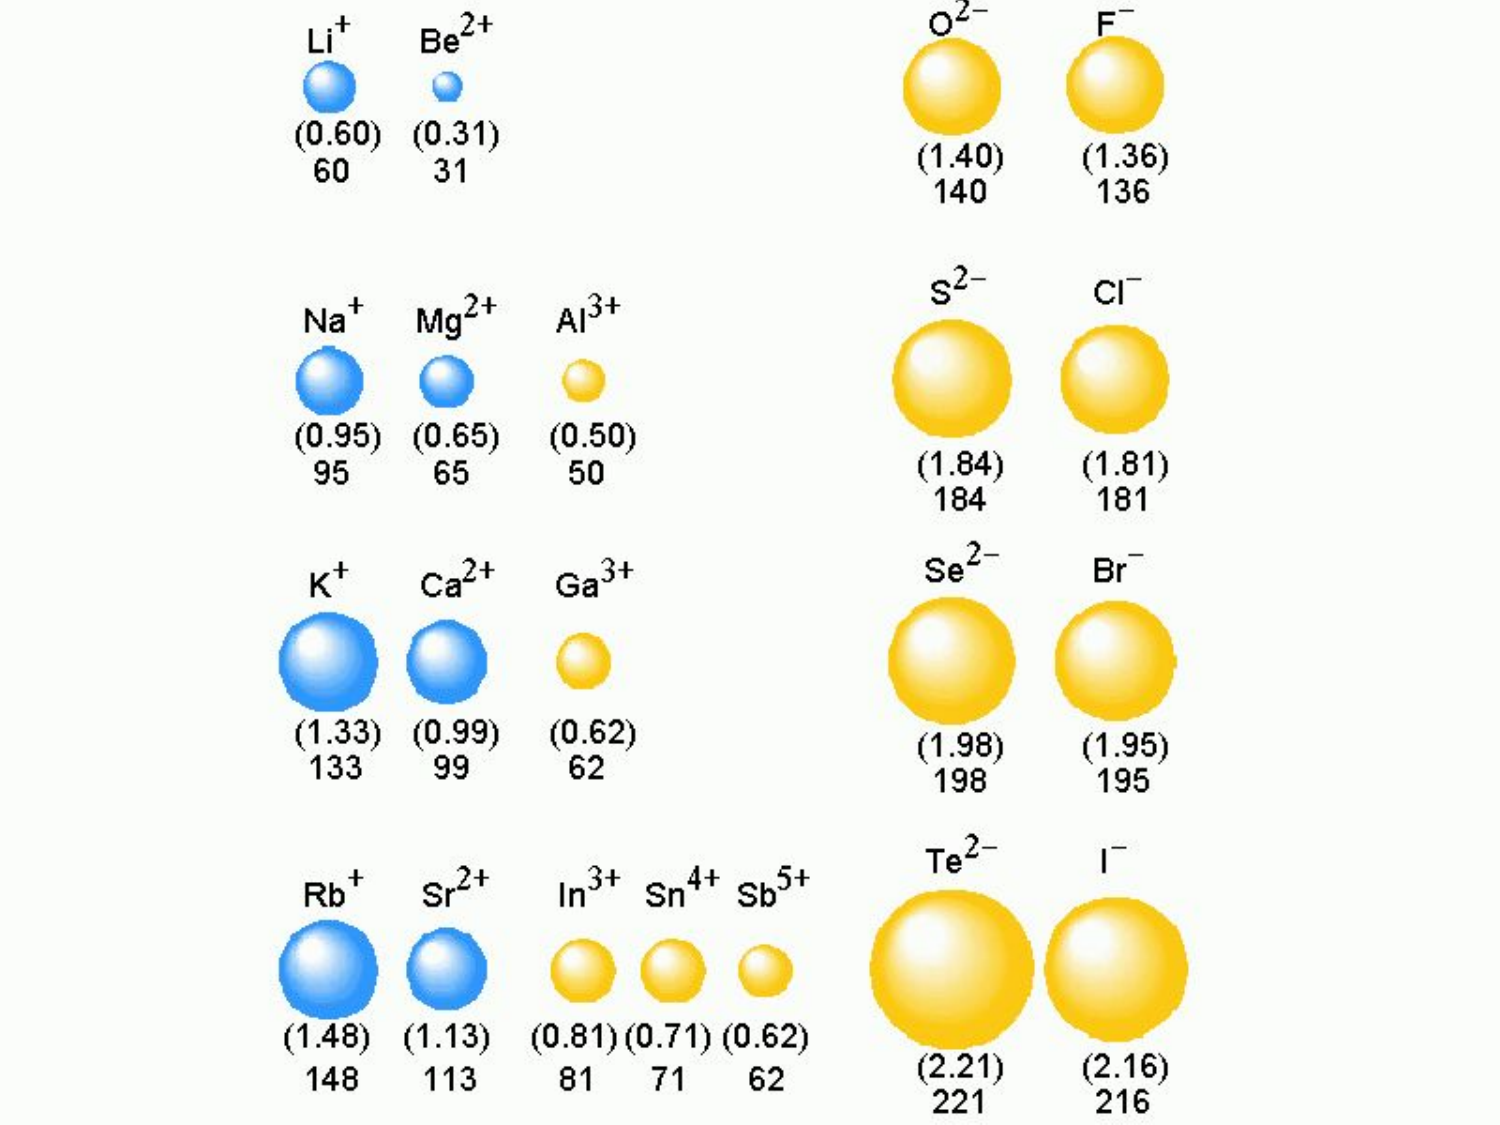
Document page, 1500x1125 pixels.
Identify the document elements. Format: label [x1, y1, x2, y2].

list [0, 0, 1500, 1125]
